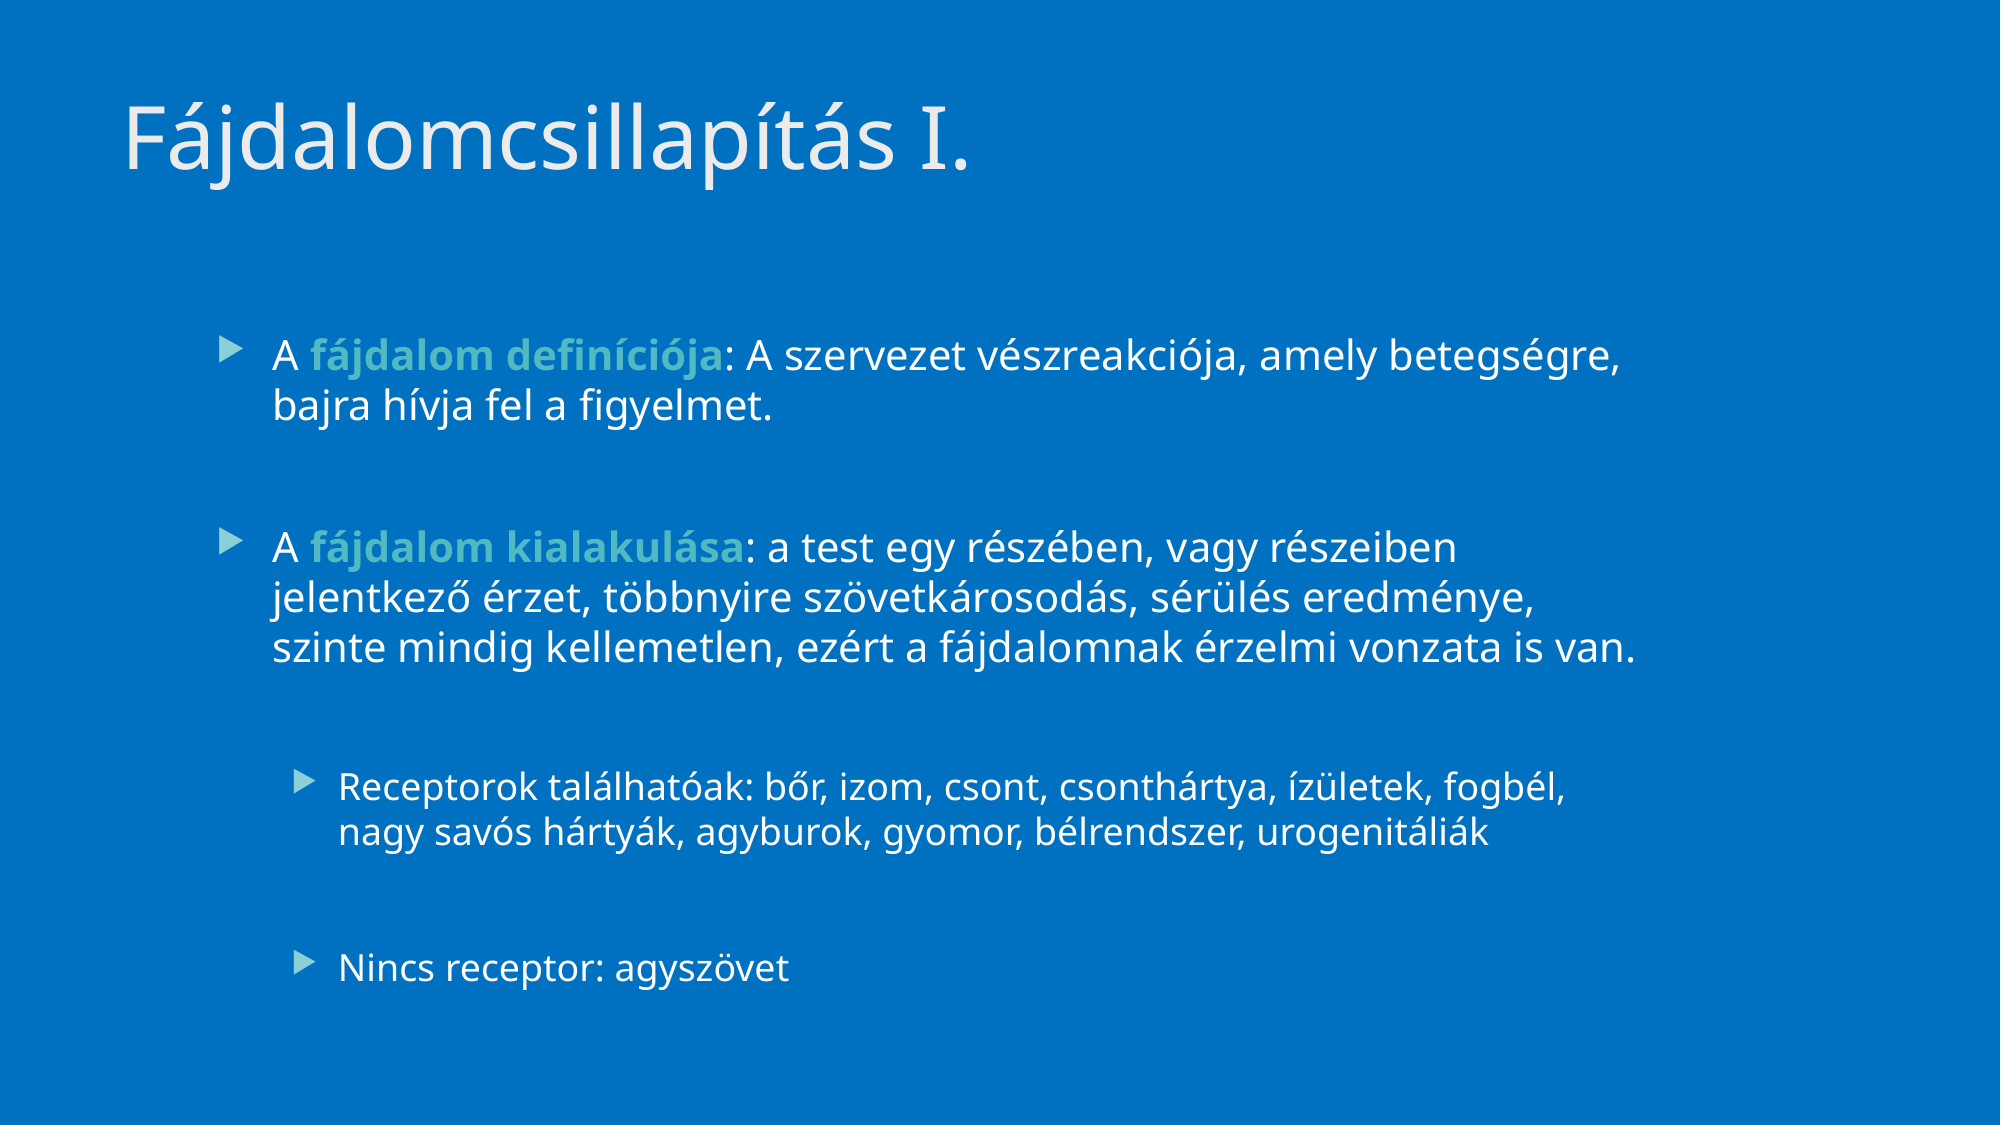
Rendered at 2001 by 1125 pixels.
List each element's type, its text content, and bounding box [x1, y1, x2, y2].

list A fájdalom definíciója: A szervezet vészreakciója, amely betegségre, bajra hívja fel a figyelmet. A fájdalom kialakulása: a test egy részében, vagy részeiben jelentkező érzet, többnyire szövetkárosodás, sérülés eredménye, szinte mindig kellemetlen, ezért a fájdalomnak érzelmi vonzata is van. Receptorok találhatóak: bőr, izom, csont, csonthártya, ízületek, fogbél, nagy savós hártyák, agyburok, gyomor, bélrendszer, urogenitáliák Nincs receptor: agyszövet [200, 321, 1669, 1010]
title Fájdalomcsillapítás I. [106, 74, 1649, 304]
